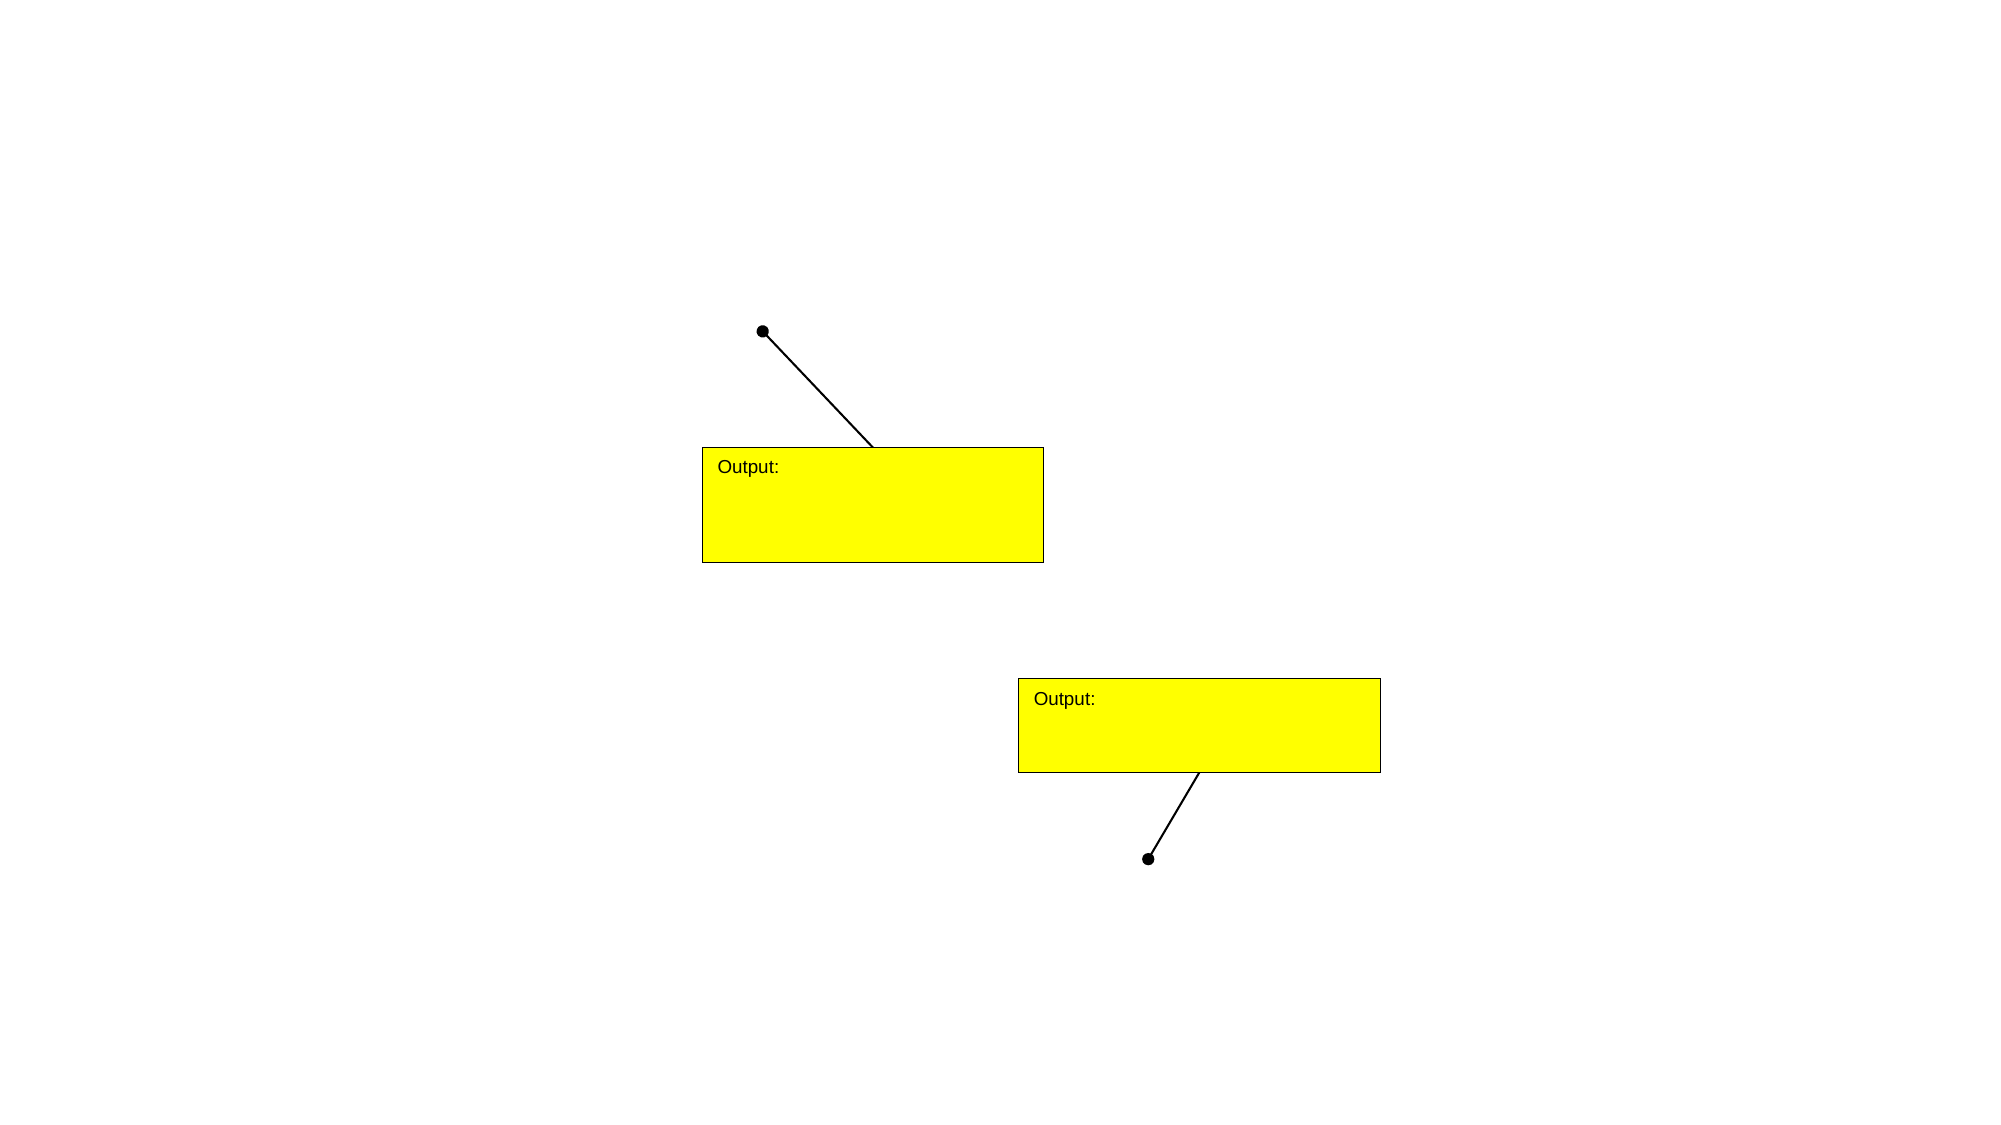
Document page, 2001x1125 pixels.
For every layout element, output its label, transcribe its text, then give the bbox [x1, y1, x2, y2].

text_box Output: [702, 447, 1044, 563]
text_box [762, 331, 874, 448]
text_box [1148, 772, 1200, 860]
text_box Output: [1018, 678, 1381, 773]
